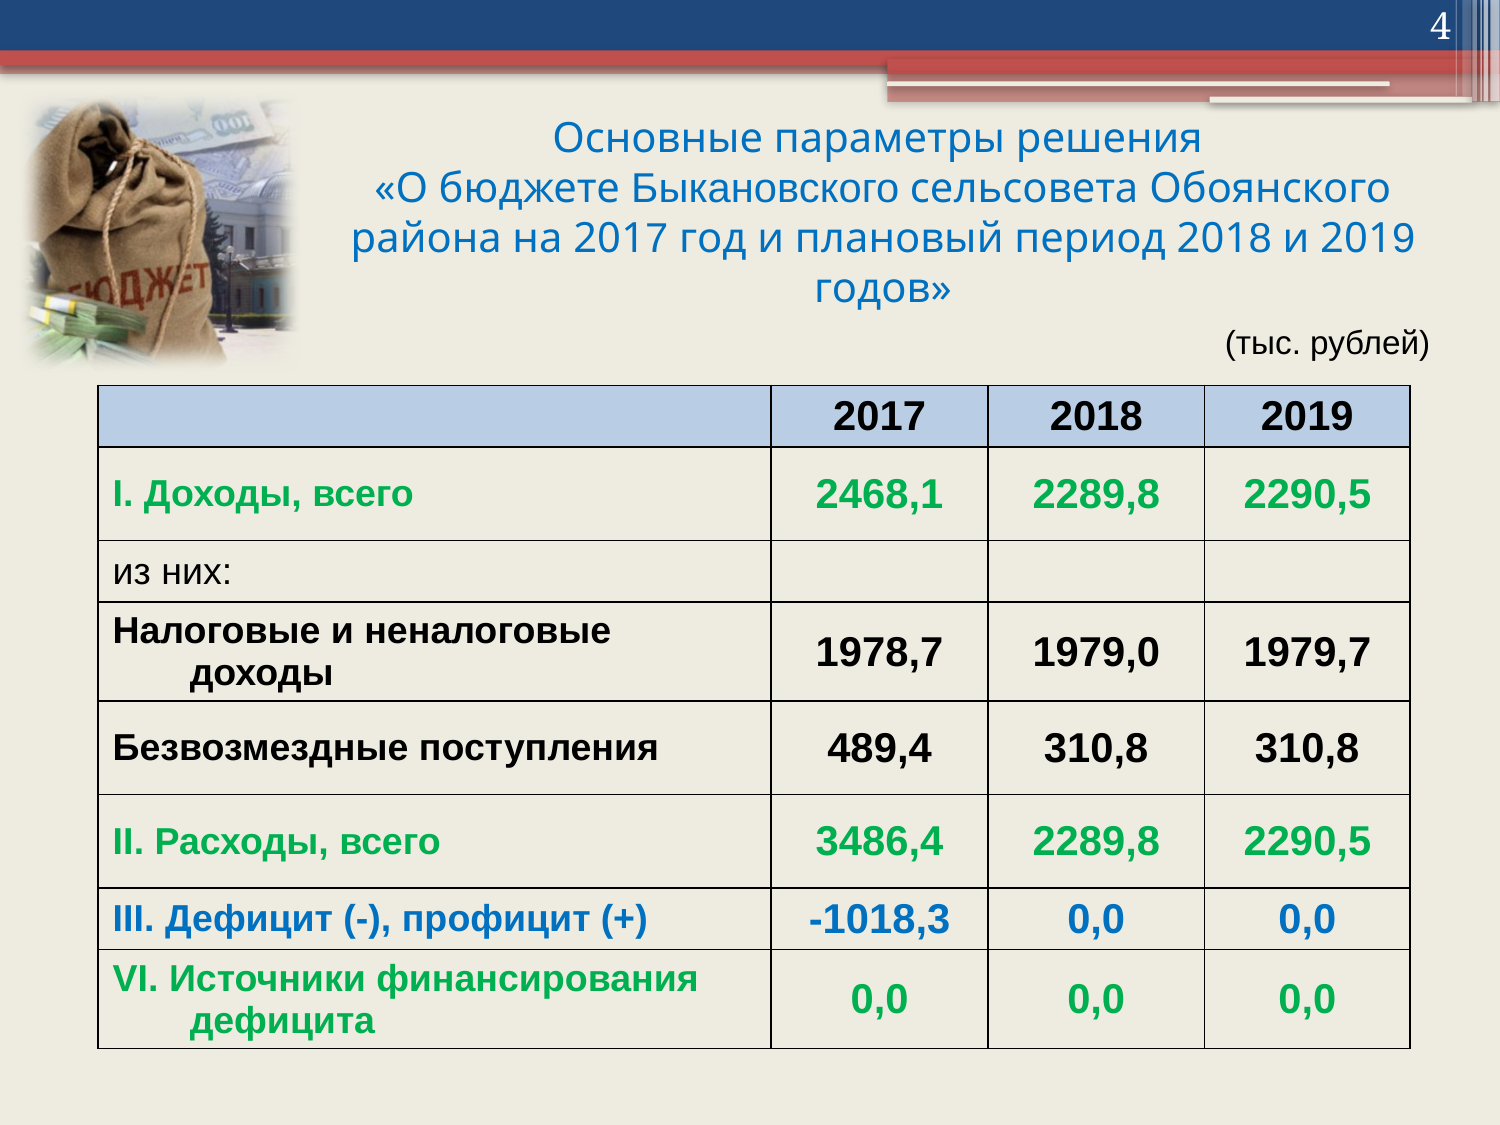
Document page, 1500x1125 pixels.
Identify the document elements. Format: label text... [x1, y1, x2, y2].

table_cell 0,0 [1205, 889, 1409, 949]
table_cell 3486,4 [772, 795, 987, 887]
table_cell 0,0 [989, 950, 1204, 1048]
table_header 2018 [989, 386, 1204, 446]
table_cell 489,4 [772, 702, 987, 794]
table_cell [1205, 541, 1409, 601]
table_header 2019 [1205, 386, 1409, 446]
picture [17, 89, 302, 374]
table_cell I. Доходы, всего [99, 448, 770, 540]
table_cell [989, 541, 1204, 601]
table_cell 310,8 [989, 702, 1204, 794]
table_cell III. Дефицит (-), профицит (+) [99, 889, 770, 949]
slide_number 4 [1340, 0, 1466, 61]
table_cell 2290,5 [1205, 795, 1409, 887]
table_cell 2289,8 [989, 795, 1204, 887]
table_cell из них: [99, 541, 770, 601]
table_cell 1979,7 [1205, 603, 1409, 700]
table_cell 1978,7 [772, 603, 987, 700]
table_cell Безвозмездные поступления [99, 702, 770, 794]
table_cell Налоговые и неналоговые доходы [99, 603, 770, 700]
table_cell VI. Источники финансирования дефицита [99, 950, 770, 1048]
title Основные параметры решения «О бюджете Быкановского сельсовета Обоянского района на 2017 год и плановый период 2018 и 2019 годов» [306, 105, 1466, 317]
table_cell 0,0 [772, 950, 987, 1048]
table_header [99, 386, 770, 446]
table_cell 0,0 [1205, 950, 1409, 1048]
table_cell 0,0 [989, 889, 1204, 949]
text_box (тыс. рублей) [1210, 314, 1459, 369]
table_cell 1979,0 [989, 603, 1204, 700]
table_cell 310,8 [1205, 702, 1409, 794]
table_cell -1018,3 [772, 889, 987, 949]
table_cell [772, 541, 987, 601]
table_cell 2468,1 [772, 448, 987, 540]
table_cell 2290,5 [1205, 448, 1409, 540]
table_header 2017 [772, 386, 987, 446]
table_cell II. Расходы, всего [99, 795, 770, 887]
table_cell 2289,8 [989, 448, 1204, 540]
